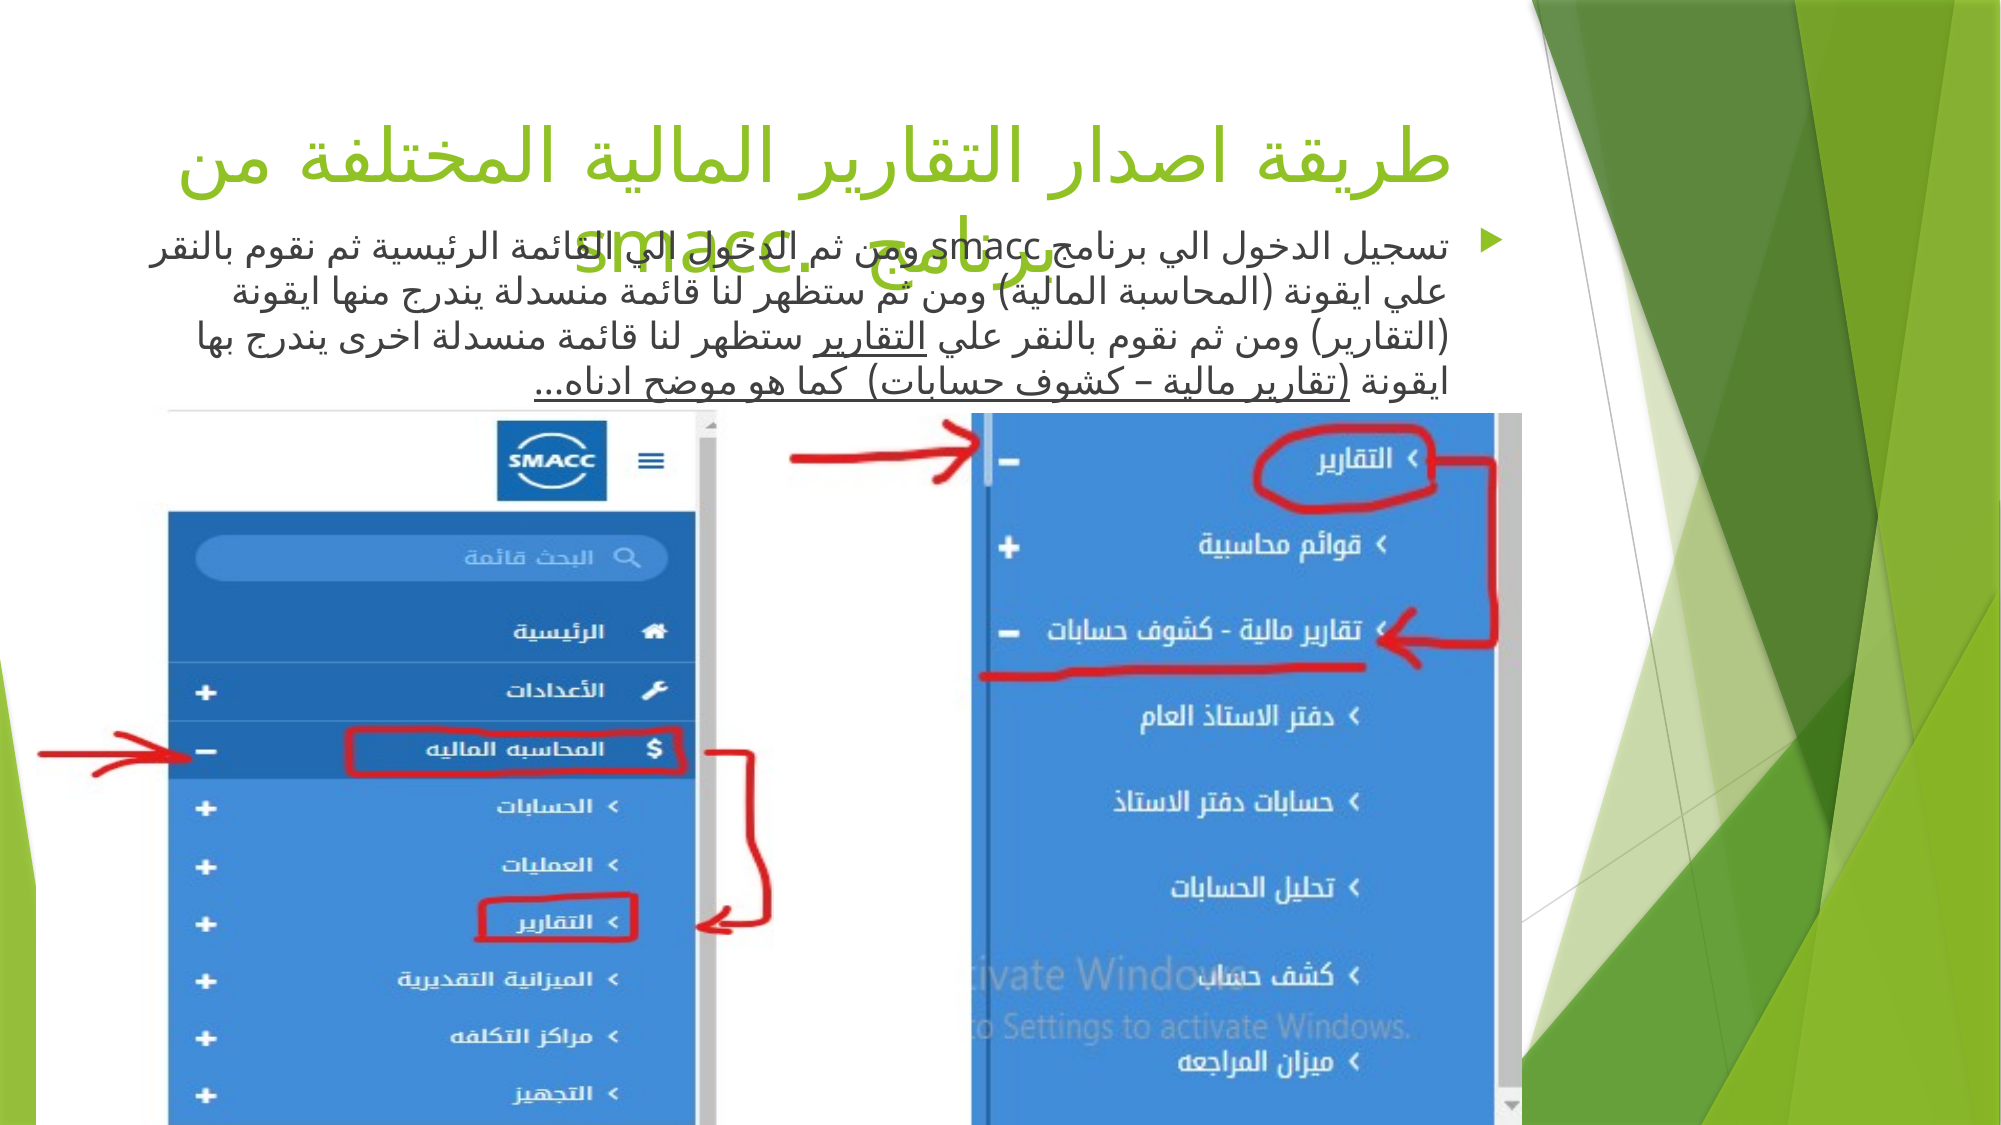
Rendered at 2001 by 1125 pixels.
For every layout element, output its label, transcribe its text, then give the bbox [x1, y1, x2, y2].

picture [787, 413, 1522, 1125]
list تسجيل الدخول الي برنامج smacc ومن ثم الدخول الي القائمة الرئيسية ثم نقوم بالنقر علي ايقونة (المحاسبة المالية) ومن ثم ستظهر لنا قائمة منسدلة يندرج منها ايقونة (التقارير) ومن ثم نقوم بالنقر علي التقارير ستظهر لنا قائمة منسدلة اخرى يندرج بها ايقونة (تقارير مالية – كشوف حسابات) كما هو موضح ادناه... [111, 214, 1522, 992]
picture [35, 404, 774, 1125]
title طريقة اصدار التقارير المالية المختلفة من برنامج .smacc [111, 99, 1522, 214]
